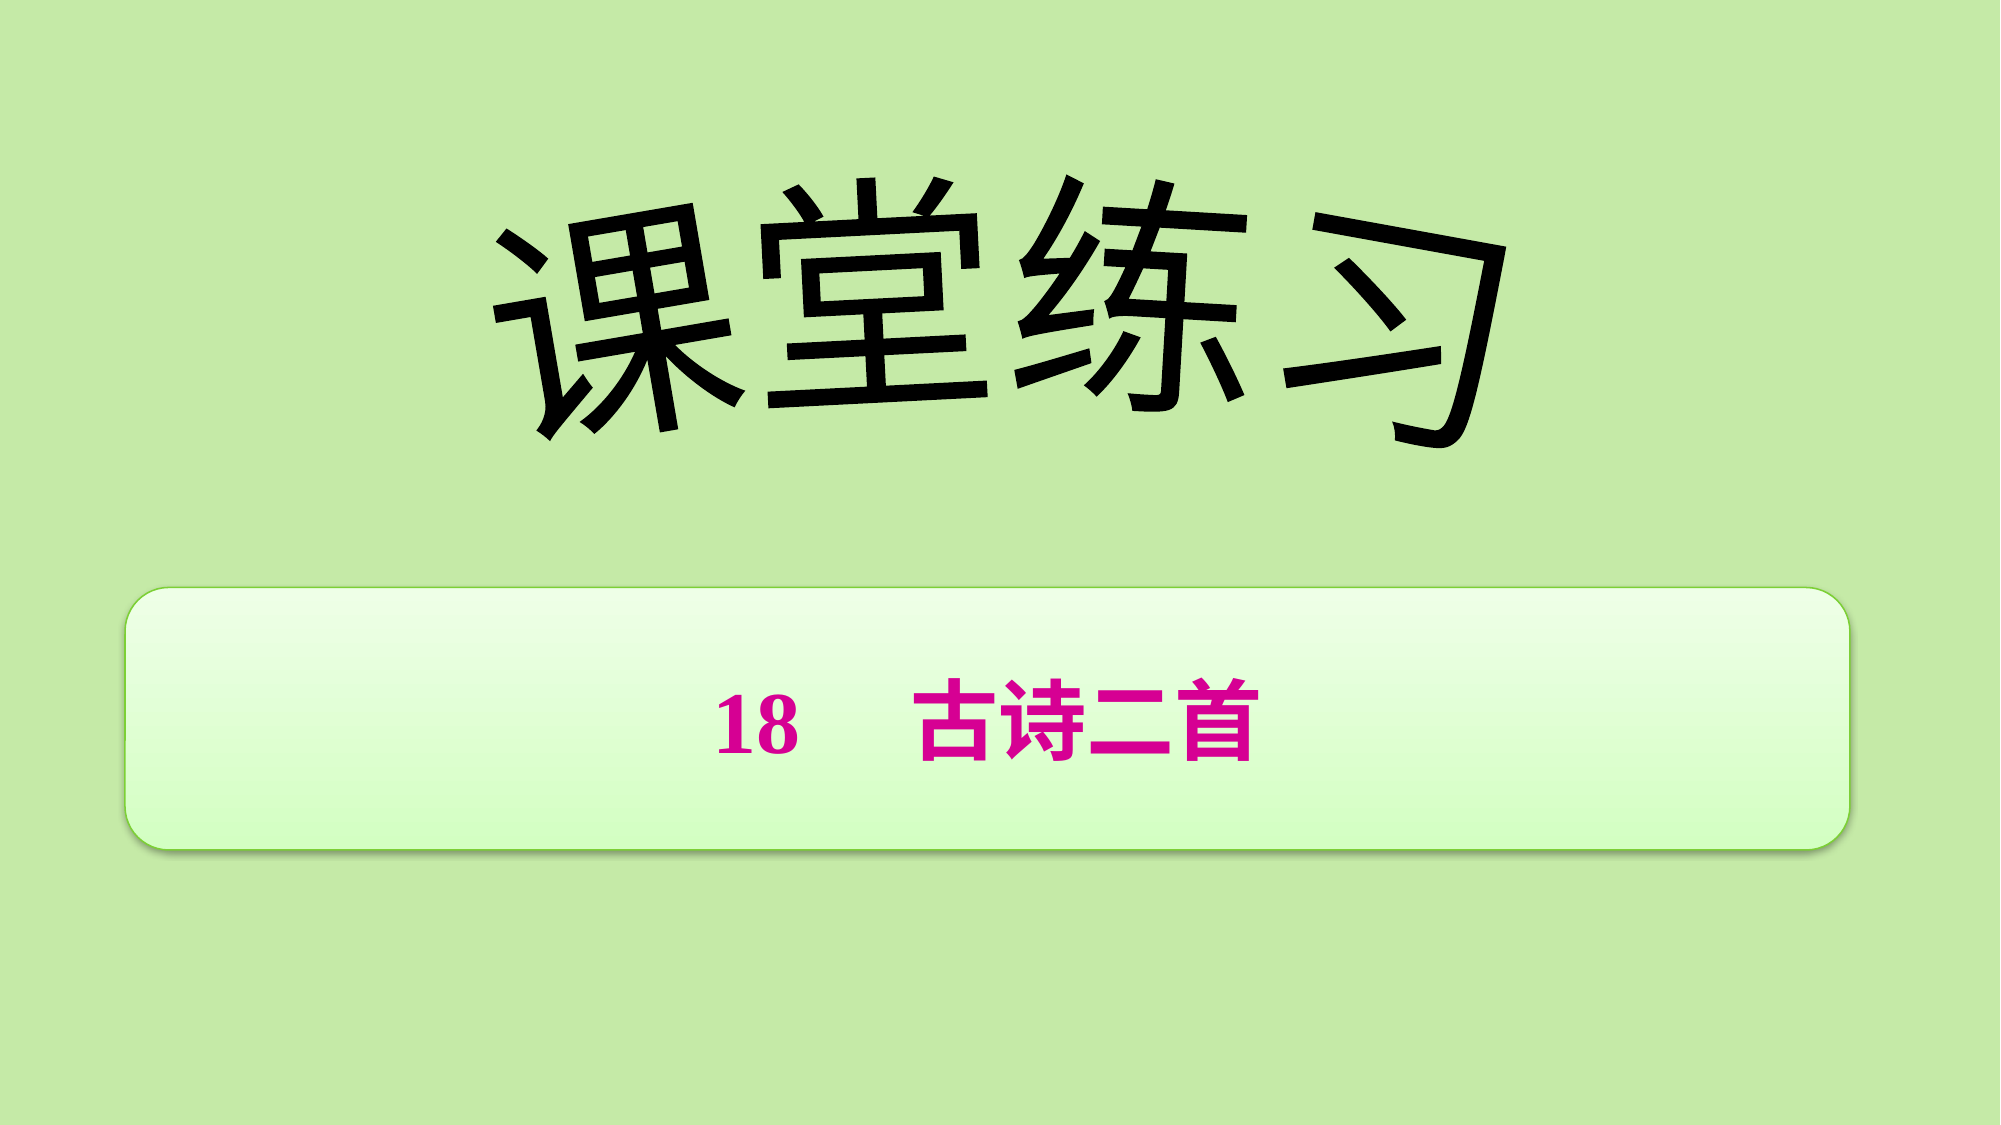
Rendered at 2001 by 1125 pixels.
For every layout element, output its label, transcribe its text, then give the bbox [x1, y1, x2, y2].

text_box 18 古诗二首 [124, 586, 1851, 851]
